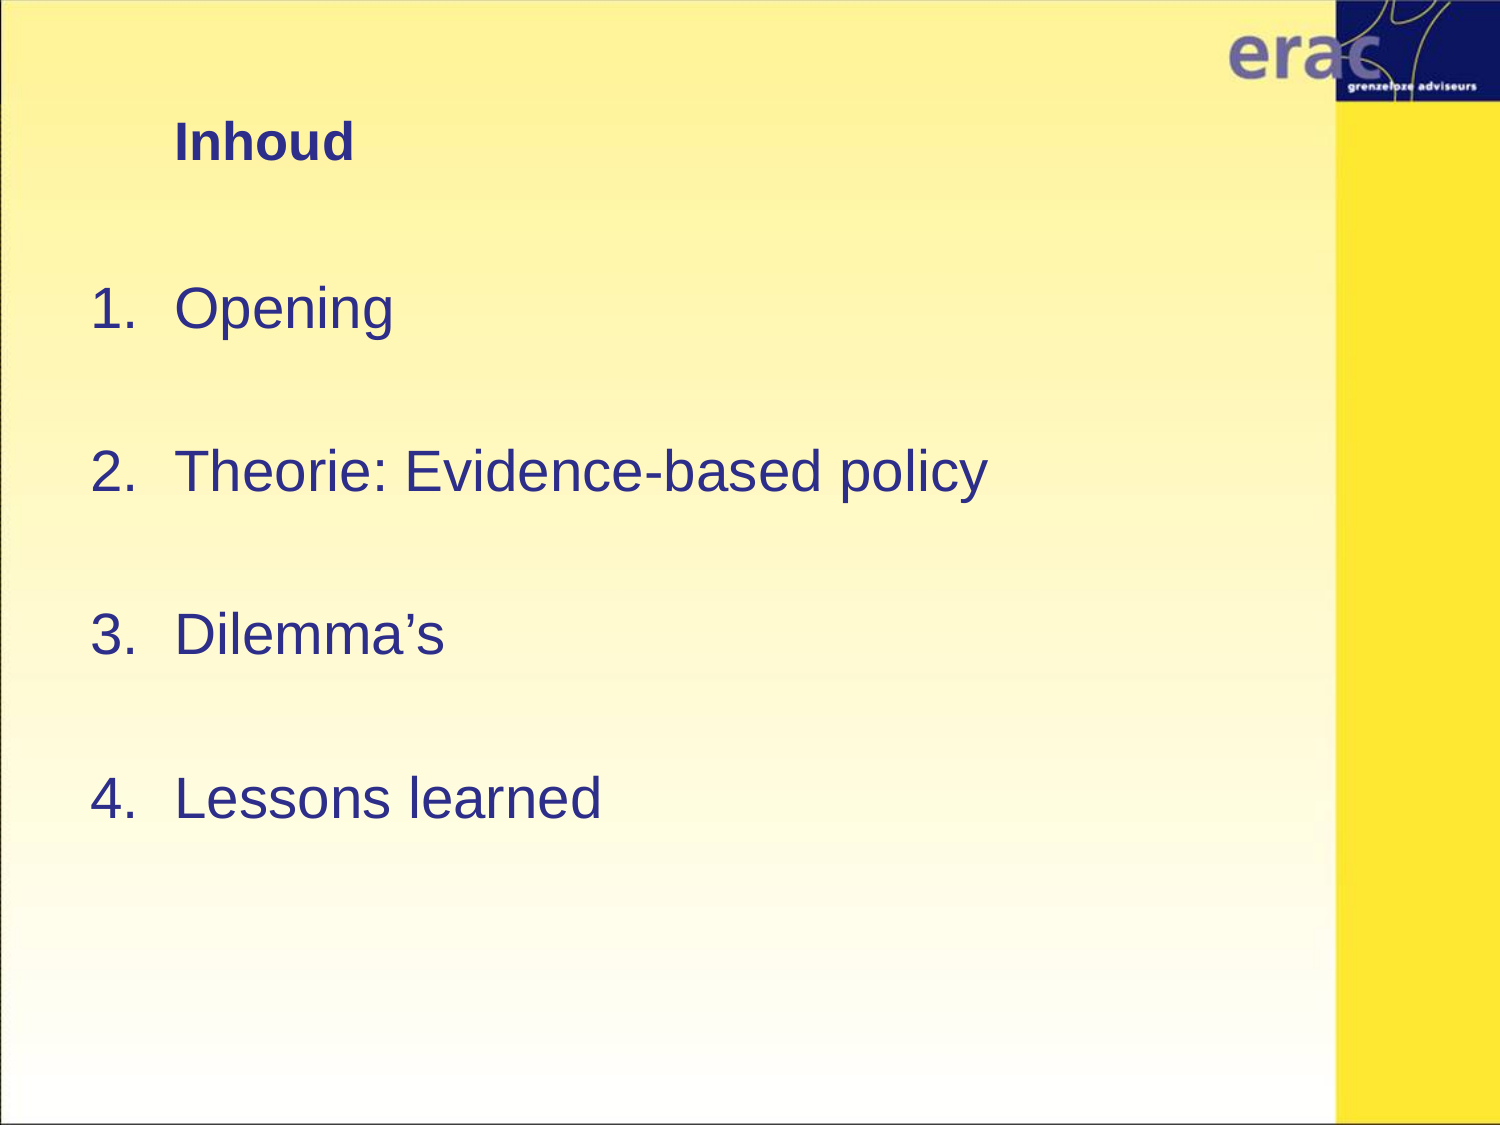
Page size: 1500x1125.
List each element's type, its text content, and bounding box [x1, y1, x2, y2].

title Inhoud [159, 45, 1341, 233]
picture [0, 0, 1500, 1125]
list Opening Theorie: Evidence-based policy Dilemma’s Lessons learned [75, 262, 1425, 1005]
